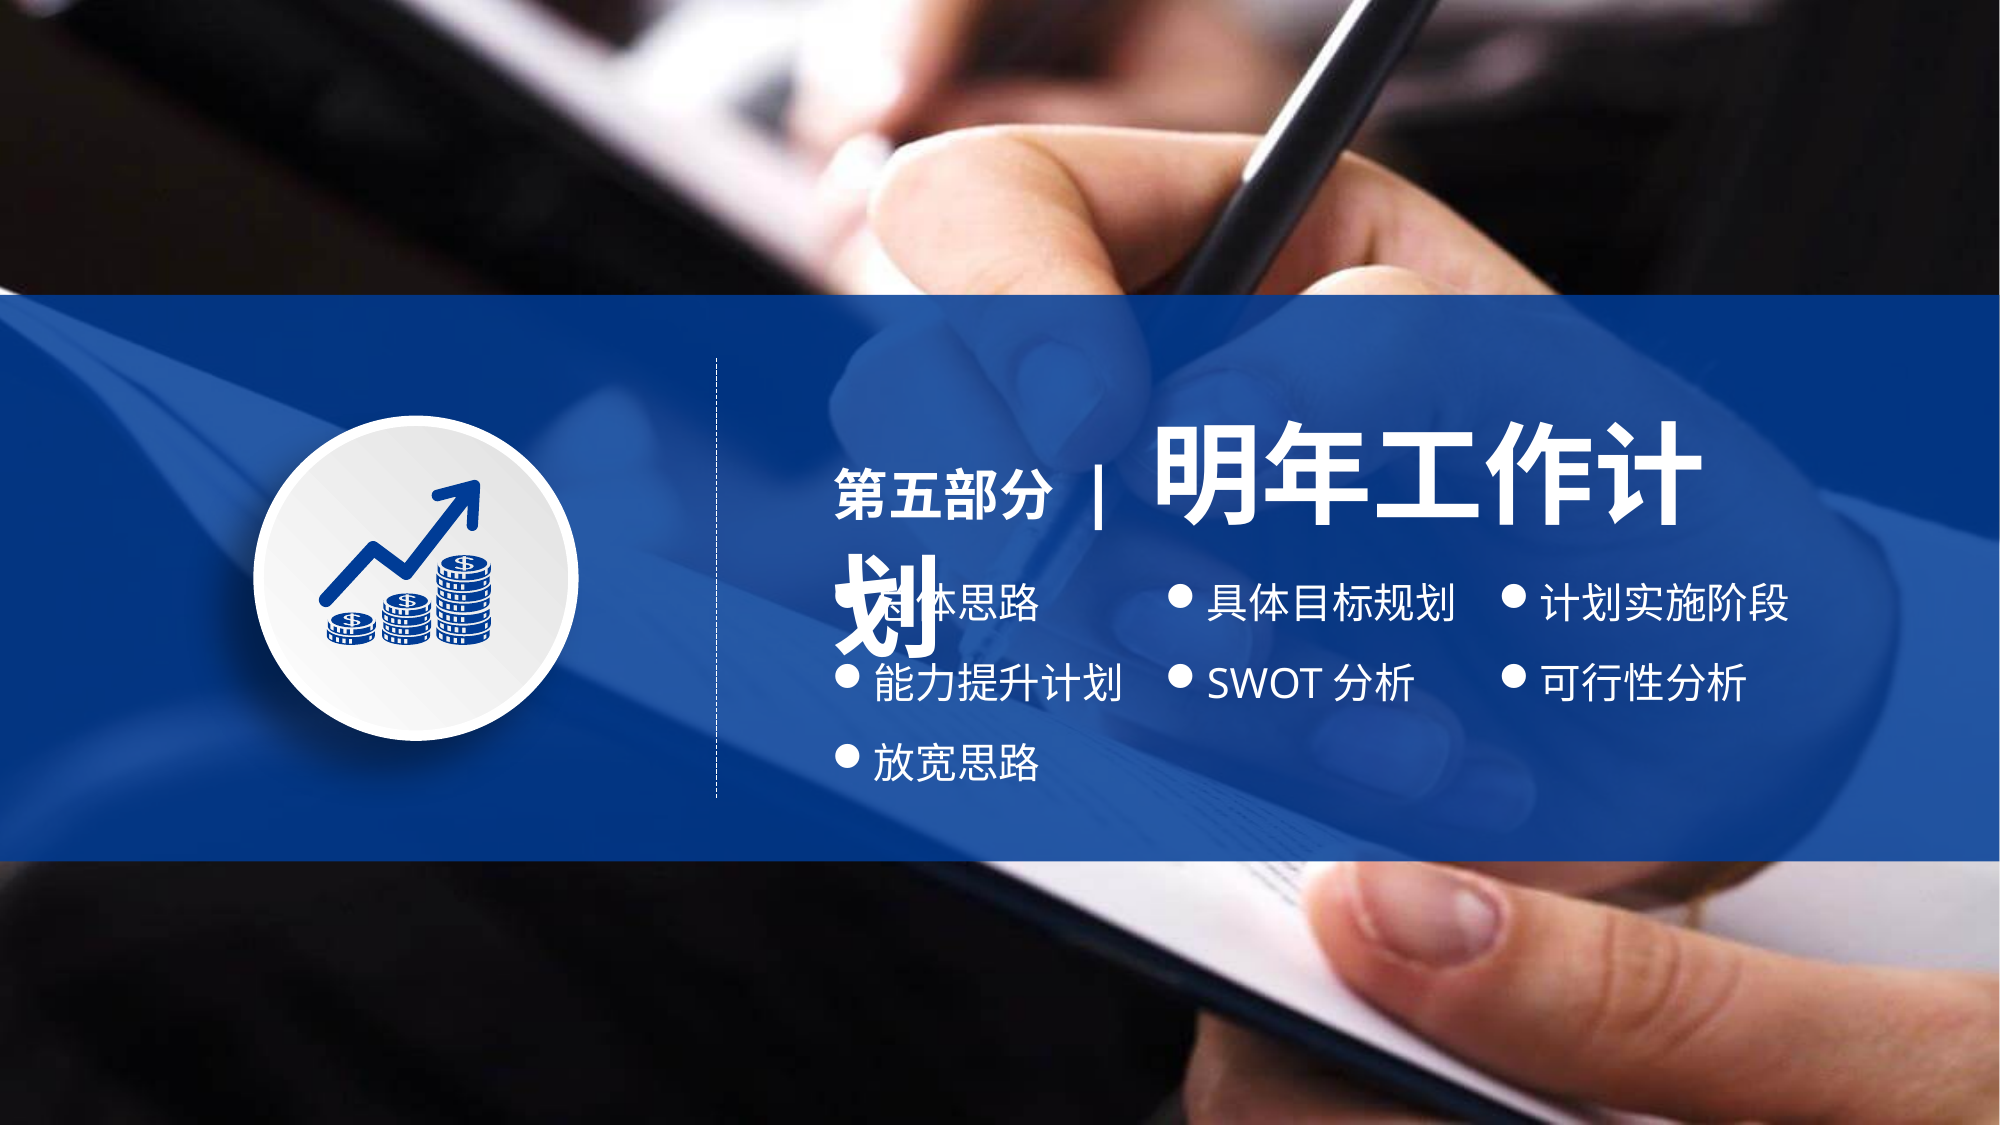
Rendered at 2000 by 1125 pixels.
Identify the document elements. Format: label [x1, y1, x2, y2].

picture [0, 0, 2000, 1125]
text_box [258, 420, 574, 736]
